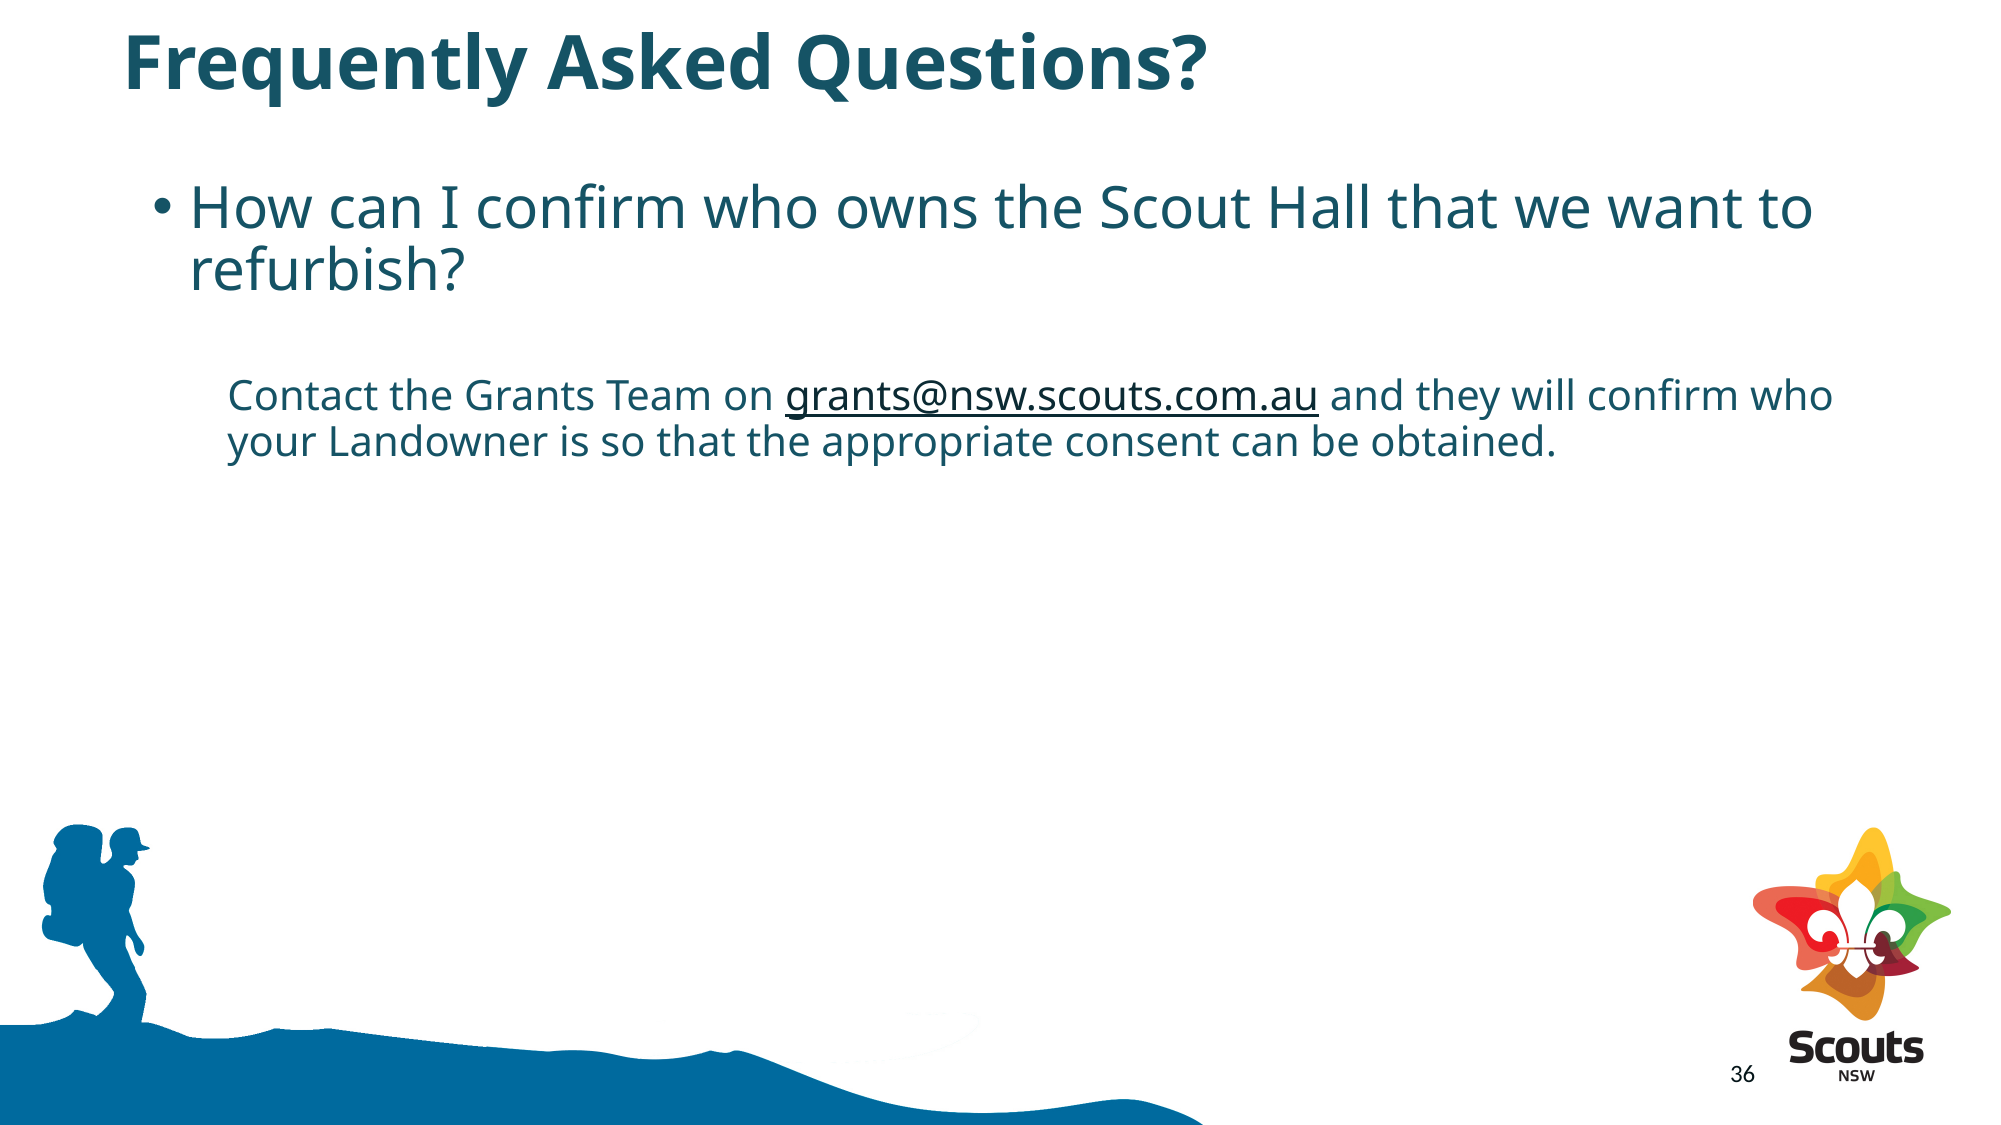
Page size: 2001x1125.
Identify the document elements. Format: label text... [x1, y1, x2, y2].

title Frequently Asked Questions? [107, 0, 1893, 130]
list How can I confirm who owns the Scout Hall that we want to refurbish? Contact the Grants Team on grants@nsw.scouts.com.au and they will confirm who your Landowner is so that the appropriate consent can be obtained. [137, 170, 1863, 1014]
picture [124, 862, 137, 931]
slide_number 36 [1320, 1042, 1771, 1103]
picture [0, 0, 2001, 1125]
picture [126, 937, 137, 970]
